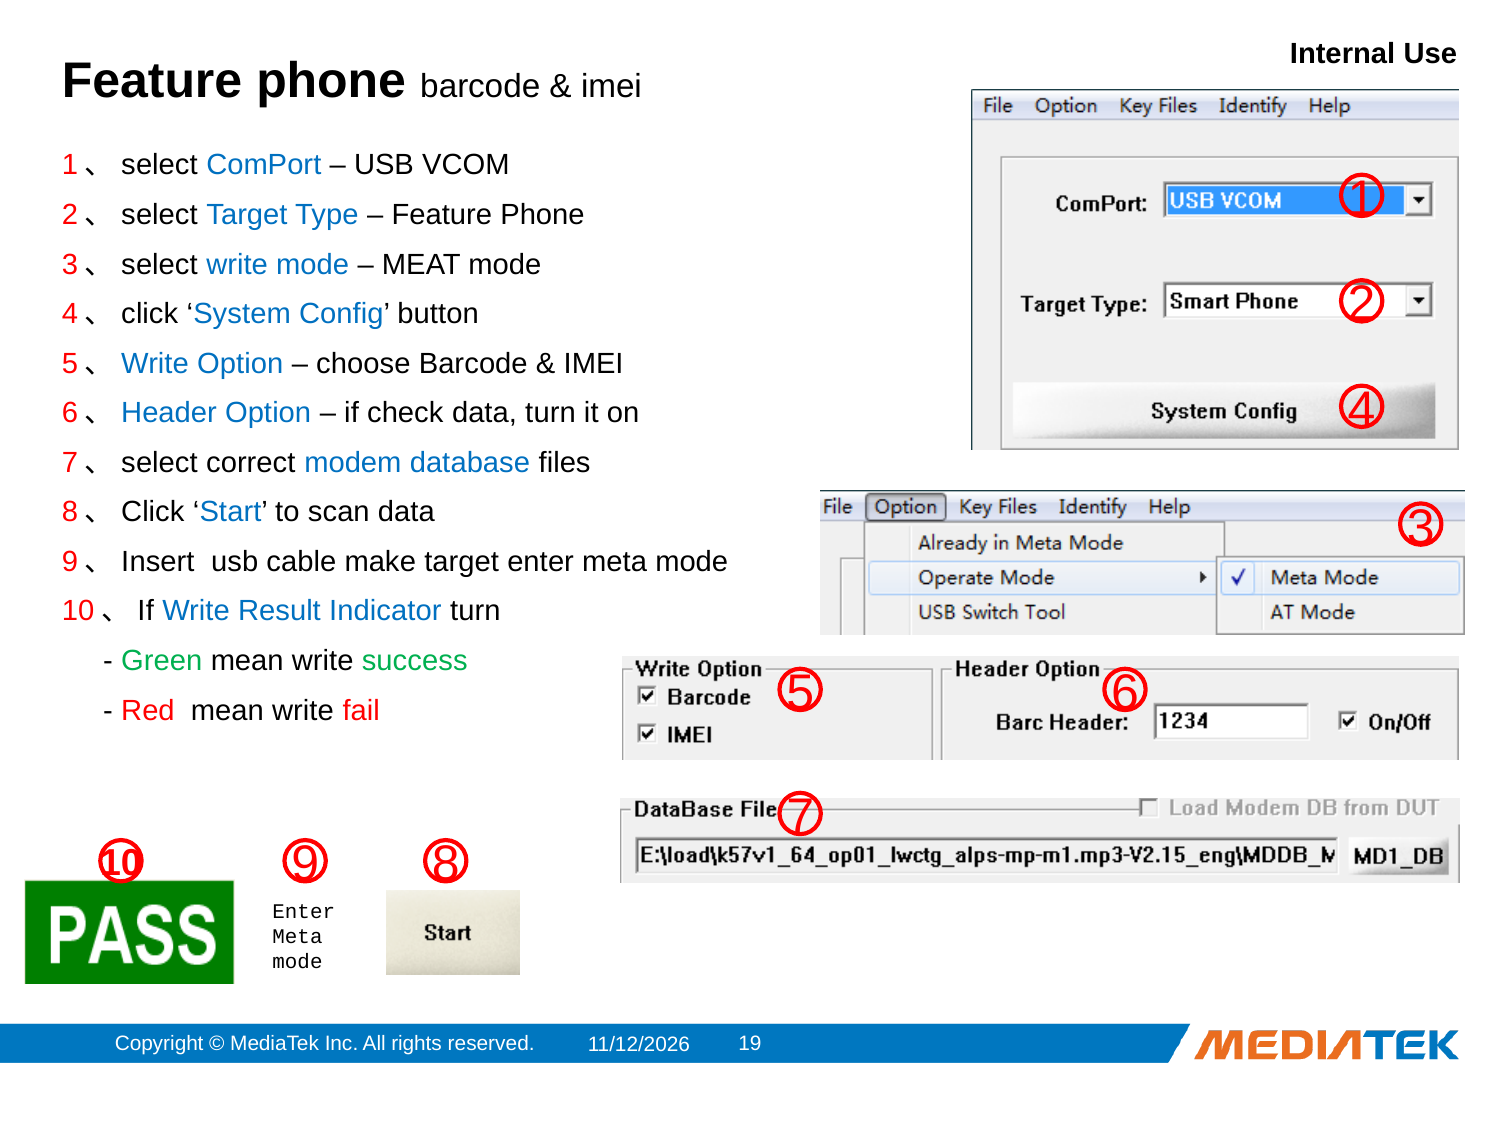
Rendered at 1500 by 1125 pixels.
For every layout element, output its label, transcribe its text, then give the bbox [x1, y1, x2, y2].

picture [24, 878, 235, 984]
picture [619, 798, 1460, 884]
text_box 9 [282, 837, 328, 884]
footer Copyright © MediaTek Inc. All rights reserved. [99, 1022, 573, 1090]
title Feature phone barcode & imei [46, 23, 1370, 132]
picture [820, 490, 1465, 635]
list 1、select ComPort – USB VCOM 2、select Target Type – Feature Phone 3、select write mode – MEAT mode 4、click ‘System Config’ button 5、Write Option – choose Barcode & IMEI 6、Header Option – if check data, turn it on 7、select correct modem database files 8、Click ‘Start’ to scan data 9、Insert usb cable make target enter meta mode 10、If Write Result Indicator turn - Green mean write success - Red mean write fail [46, 138, 1500, 996]
picture [970, 89, 1459, 450]
picture [789, 1023, 1459, 1063]
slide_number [573, 1022, 711, 1090]
text_box 7 [784, 790, 816, 797]
slide_number 18 [711, 1022, 789, 1090]
text_box 10 [98, 837, 144, 877]
picture [622, 656, 1459, 761]
text_box 8 [423, 837, 469, 884]
picture [0, 1023, 99, 1063]
text_box Enter Meta mode [257, 890, 352, 981]
picture [386, 890, 520, 976]
